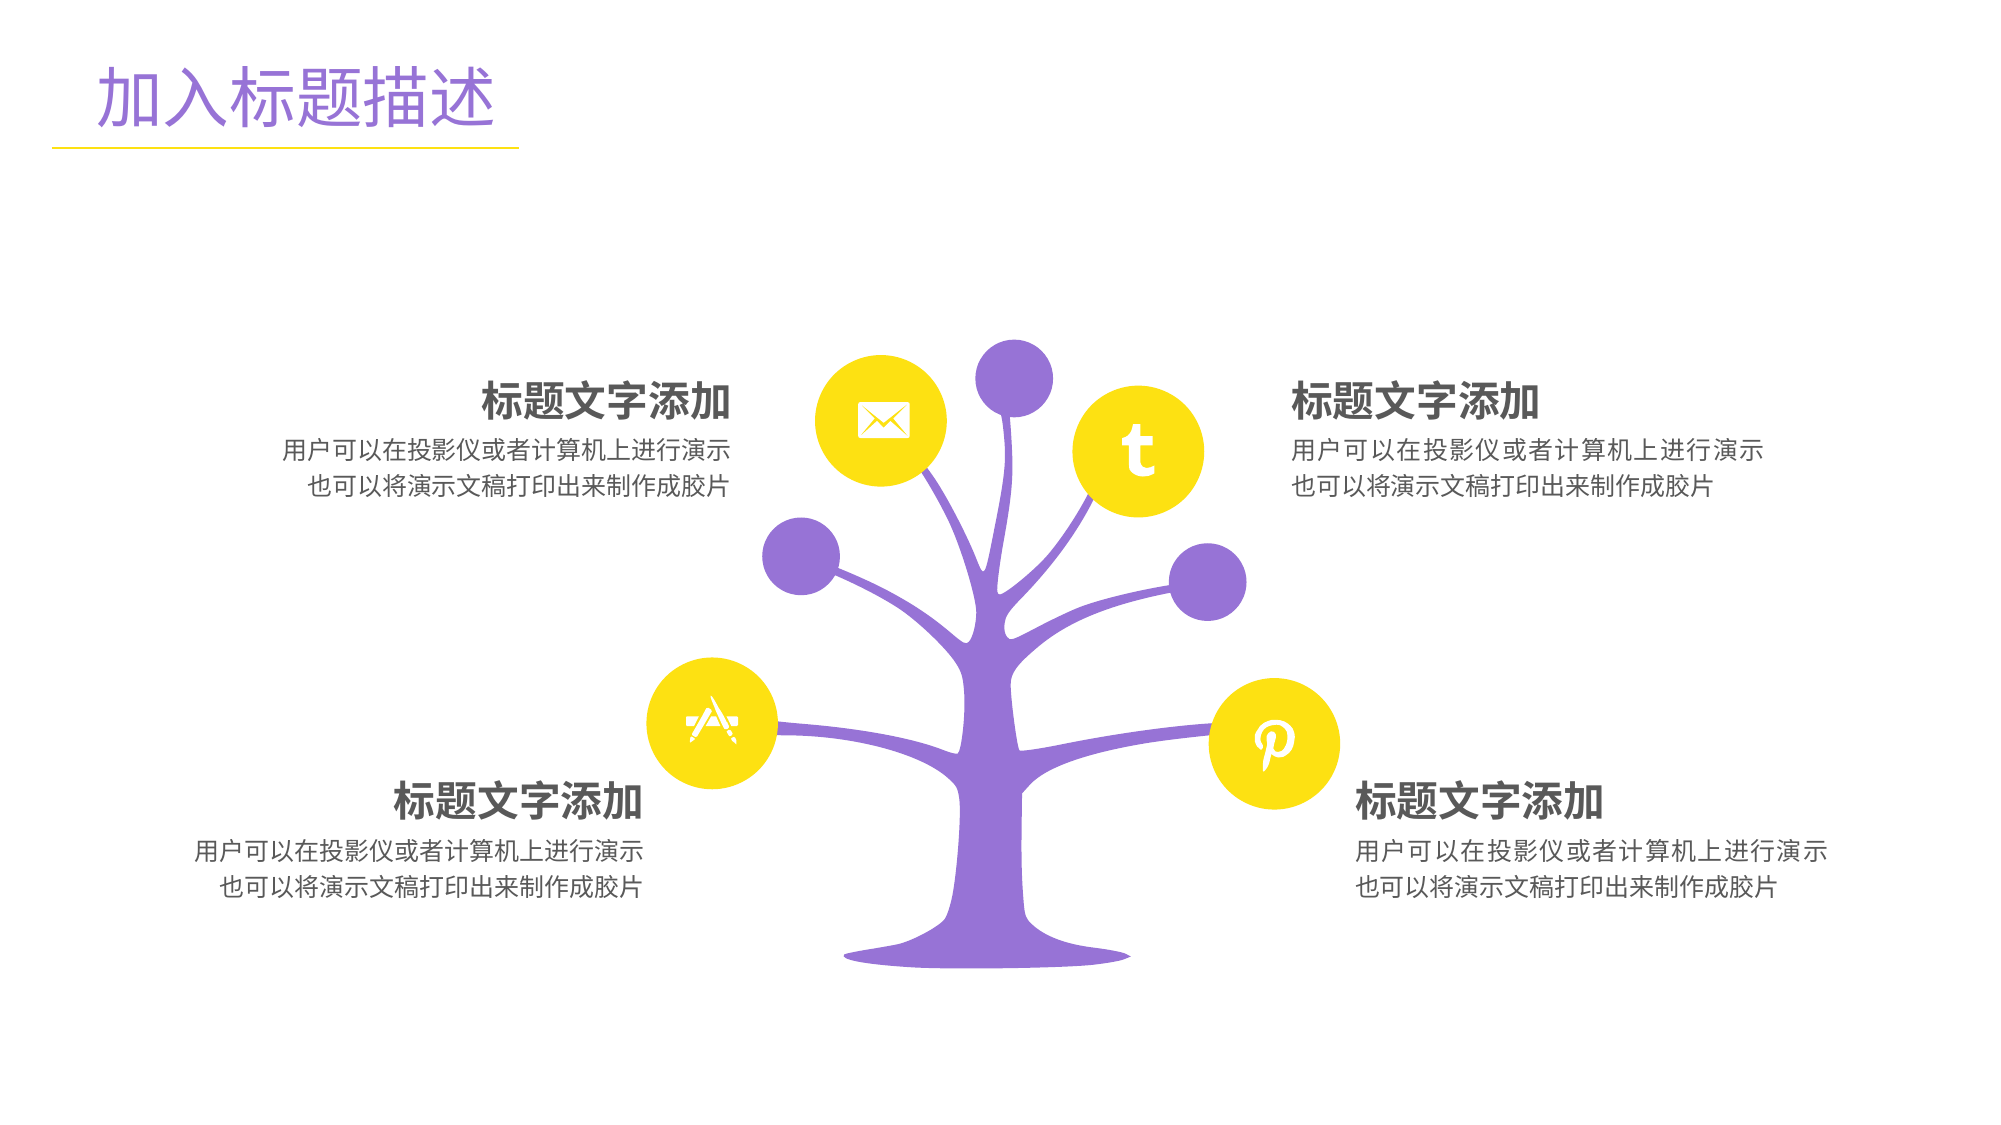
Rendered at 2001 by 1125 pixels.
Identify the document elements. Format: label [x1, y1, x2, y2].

text_box [1168, 543, 1247, 621]
text_box [762, 517, 840, 596]
text_box [155, 757, 660, 911]
text_box [975, 339, 1054, 418]
text_box [242, 357, 747, 510]
text_box [1340, 757, 1844, 911]
text_box [1276, 357, 1781, 510]
text_box [1072, 385, 1205, 518]
text_box [646, 657, 778, 790]
text_box [814, 355, 947, 487]
text_box [1208, 678, 1341, 810]
text_box [778, 416, 1208, 969]
text_box [29, 55, 564, 148]
